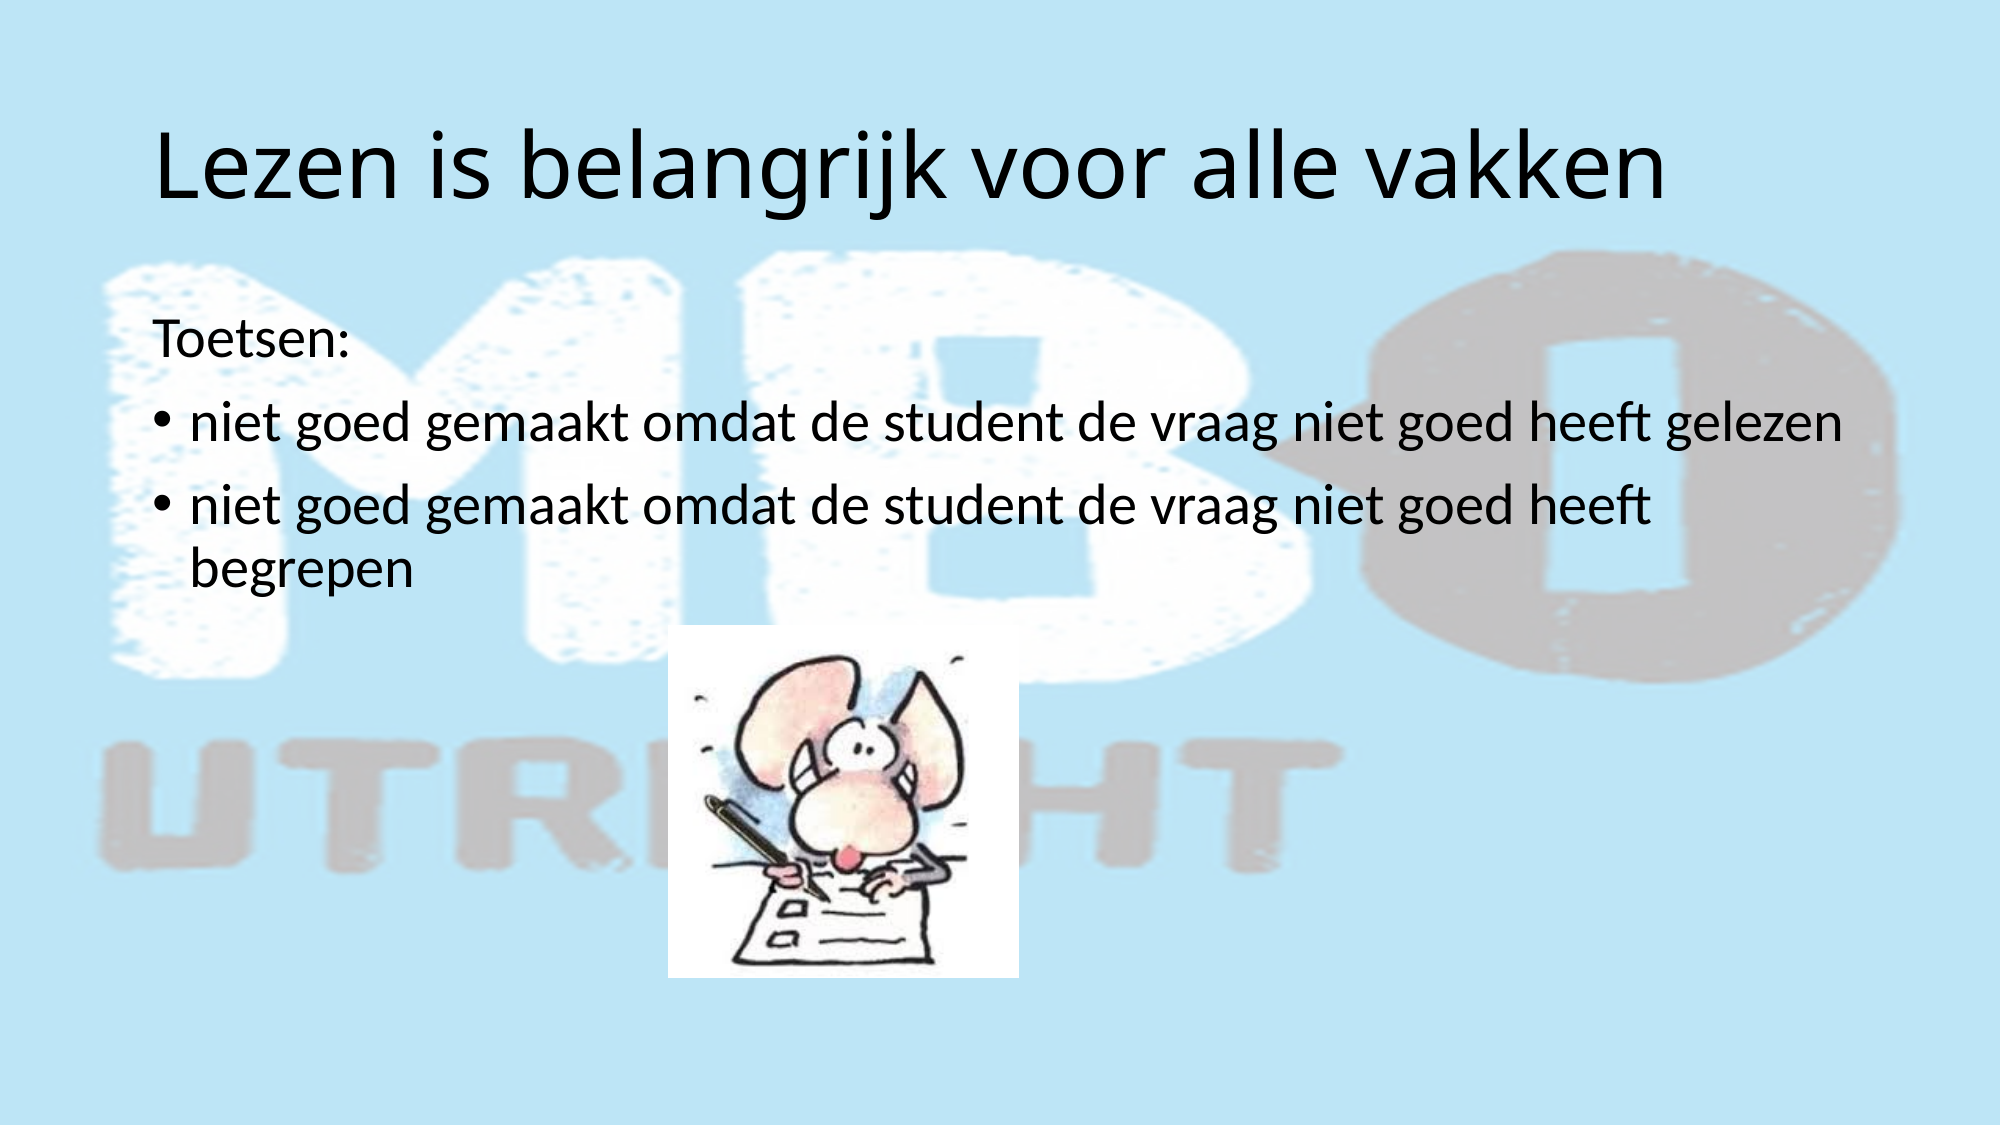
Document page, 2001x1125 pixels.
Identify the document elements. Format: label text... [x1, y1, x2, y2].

title Lezen is belangrijk voor alle vakken [137, 59, 1863, 278]
picture [668, 625, 1019, 978]
list Toetsen: niet goed gemaakt omdat de student de vraag niet goed heeft gelezen niet goed gemaakt omdat de student de vraag niet goed heeft begrepen [137, 299, 1863, 1014]
